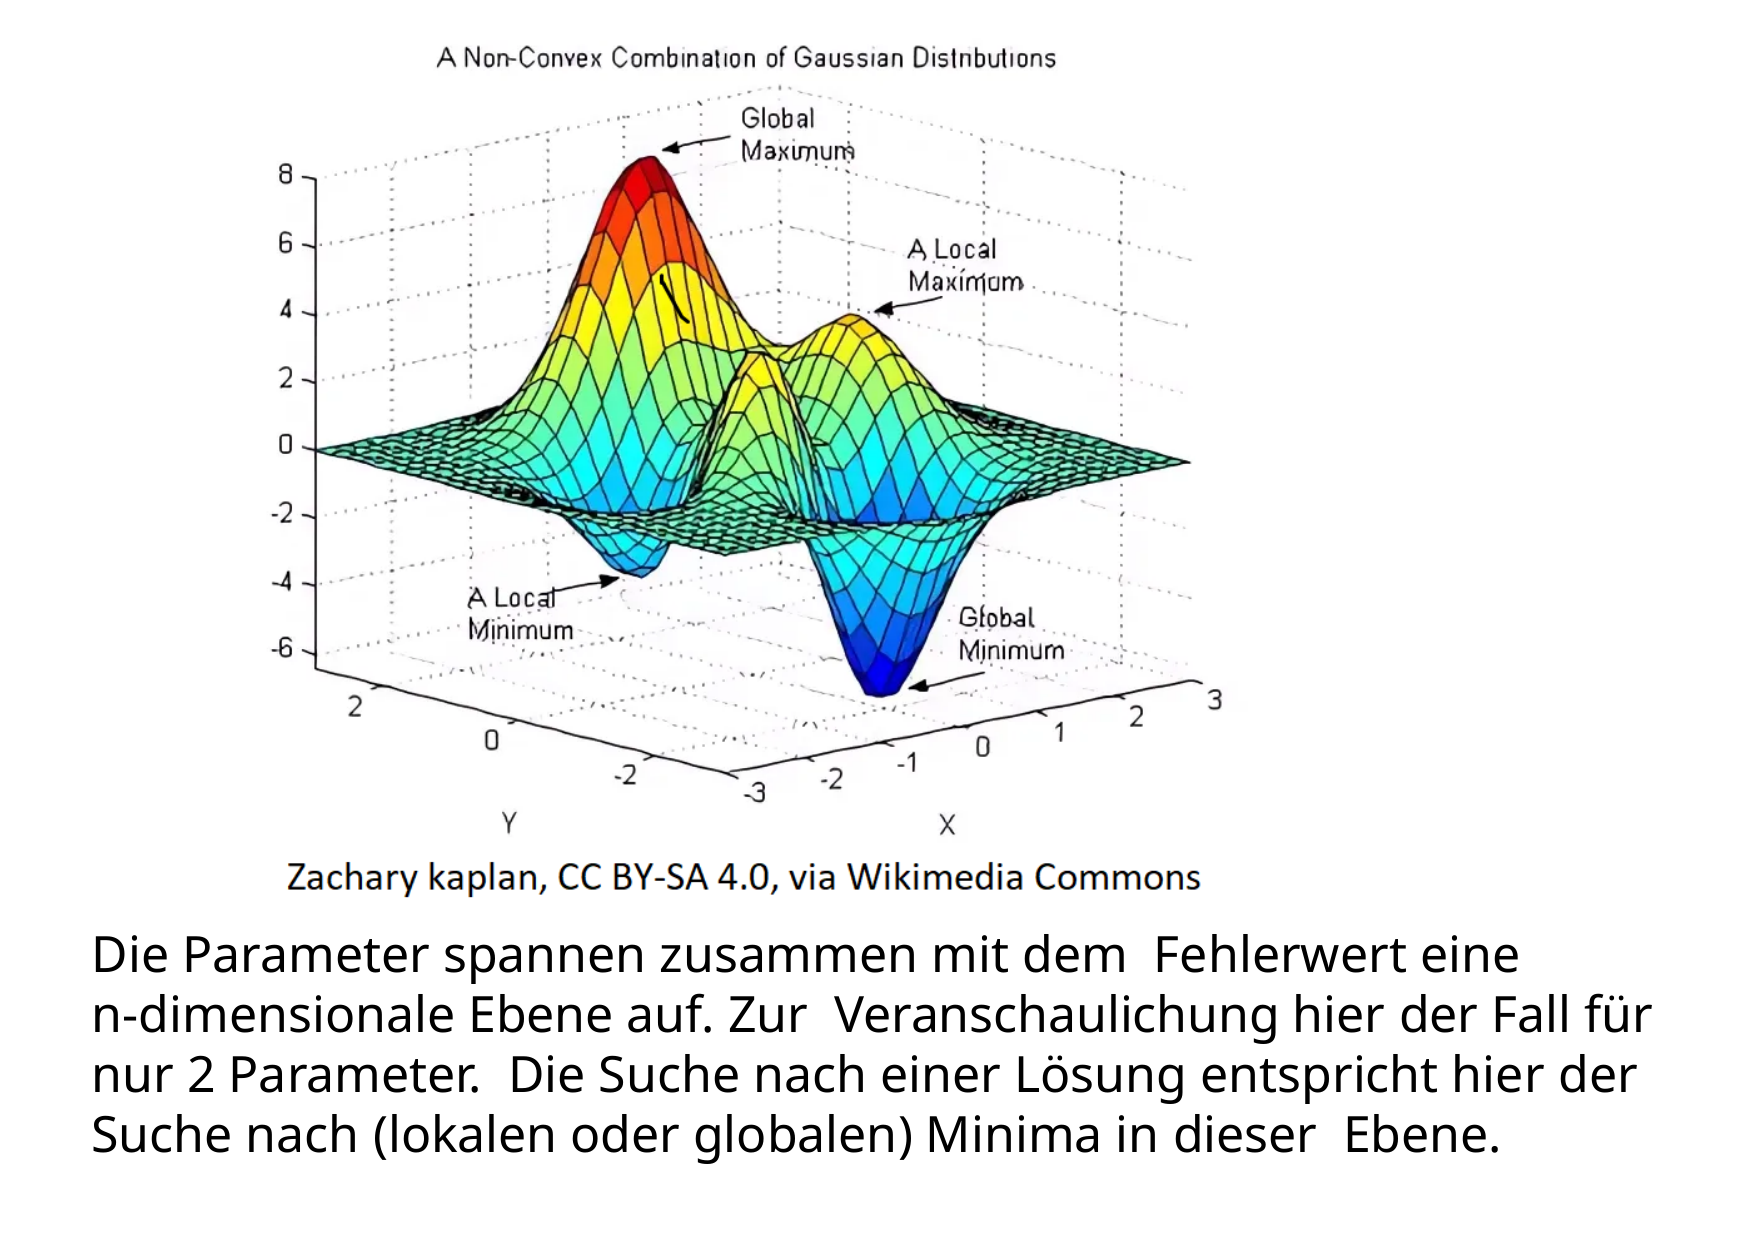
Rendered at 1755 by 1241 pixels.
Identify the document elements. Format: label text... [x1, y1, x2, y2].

text_box Die Parameter spannen zusammen mit dem Fehlerwert eine n-dimensionale Ebene auf. Zur Veranschaulichung hier der Fall für nur 2 Parameter. Die Suche nach einer Lösung entspricht hier der Suche nach (lokalen oder globalen) Minima in dieser Ebene. [89, 920, 1665, 1163]
picture [251, 27, 1258, 916]
